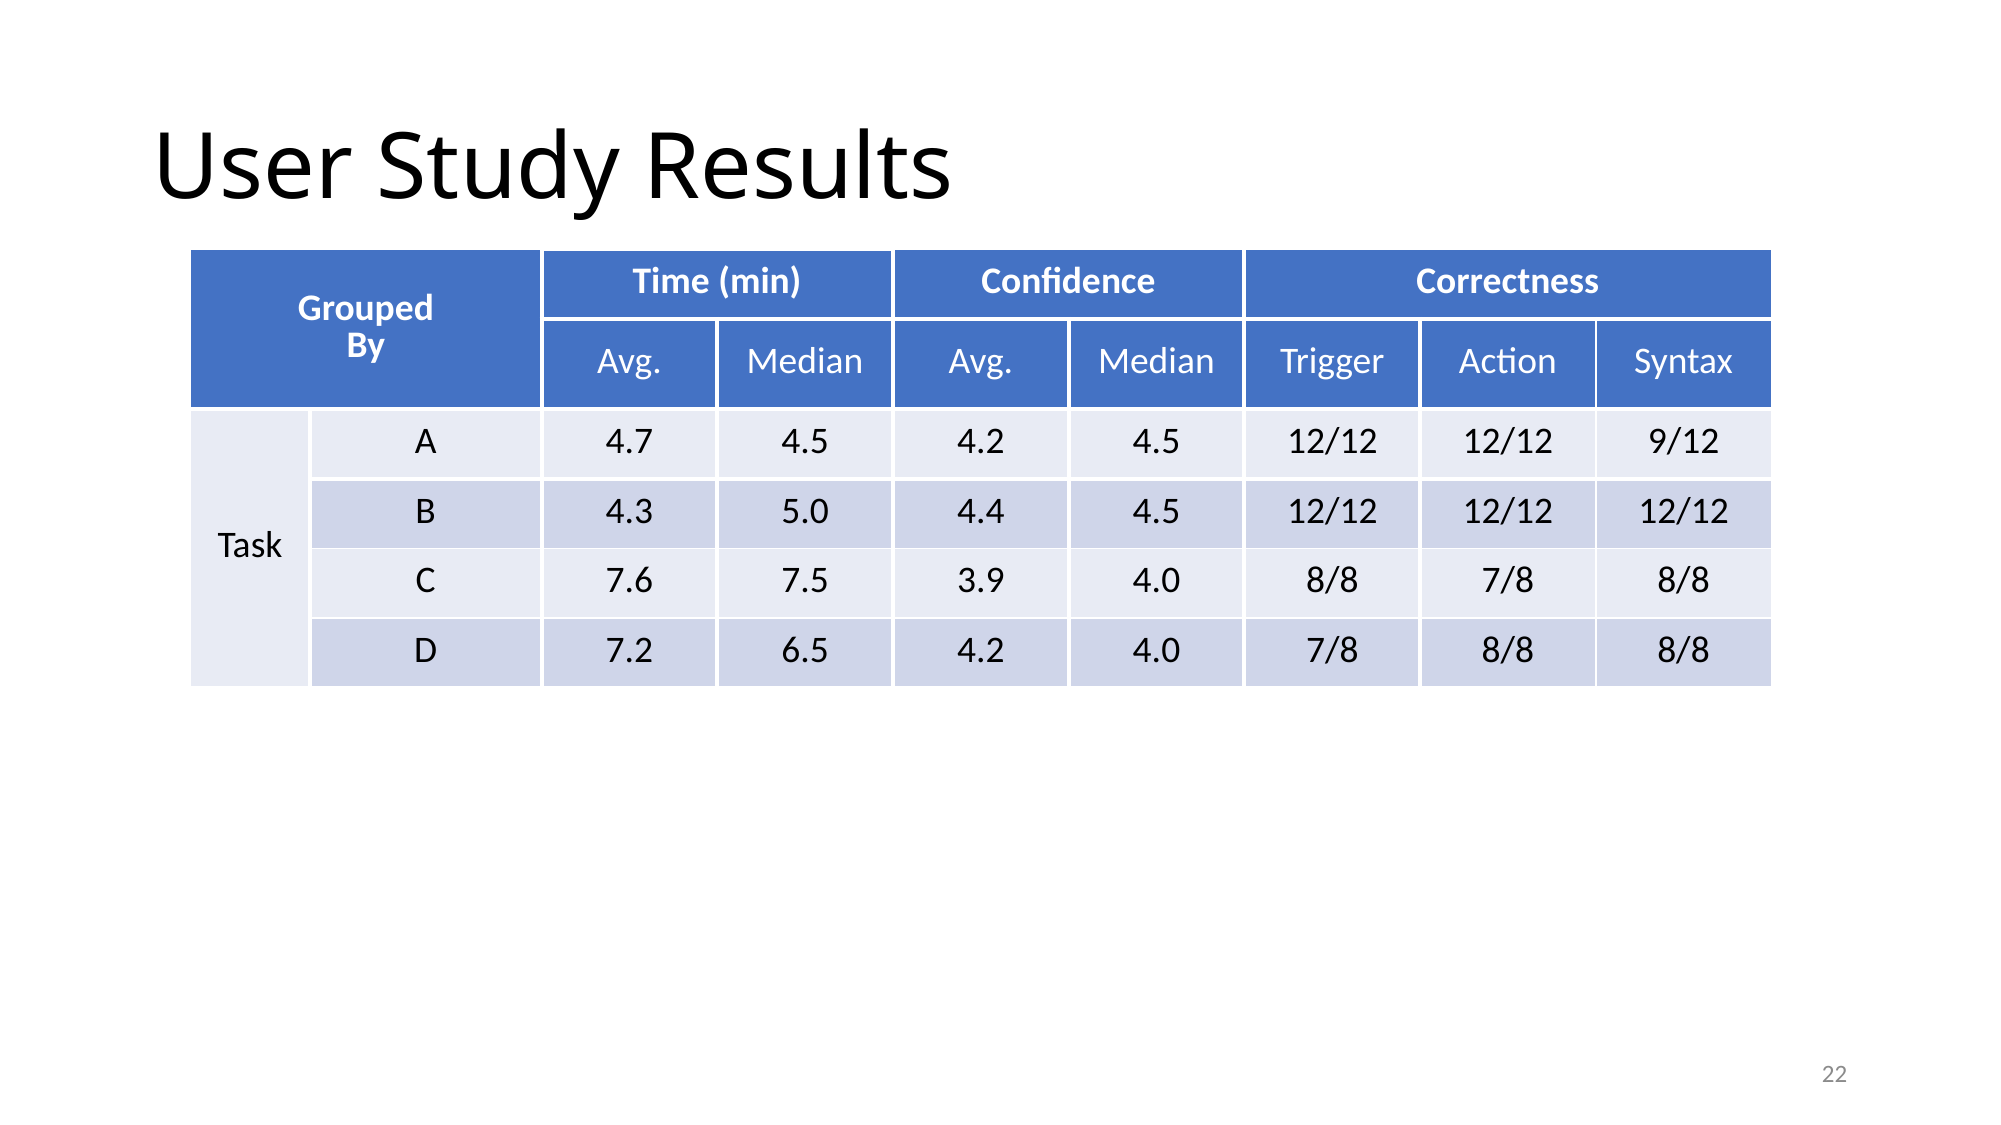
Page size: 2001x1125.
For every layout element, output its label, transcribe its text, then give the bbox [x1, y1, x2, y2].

table_cell B [312, 481, 540, 548]
table_cell 4.3 [544, 481, 715, 548]
table_header Correctness [1246, 250, 1771, 317]
table_cell 12/12 [1246, 411, 1418, 477]
table_cell 4.5 [1071, 411, 1242, 477]
table_cell 4.5 [1071, 481, 1242, 548]
table_cell 4.0 [1071, 619, 1242, 686]
table_cell 4.0 [1071, 549, 1242, 617]
table_cell Trigger [1246, 321, 1418, 407]
table_cell C [312, 549, 540, 617]
table_header Time (min) [544, 251, 891, 317]
table_cell 4.4 [895, 481, 1067, 548]
table_cell 4.5 [719, 411, 891, 477]
table_cell A [312, 411, 540, 477]
table_cell 3.9 [895, 549, 1067, 617]
table_cell 8/8 [1246, 549, 1418, 617]
table_cell 7/8 [1246, 619, 1418, 686]
table_cell Median [719, 321, 891, 407]
table_cell 5.0 [719, 481, 891, 548]
table_cell 4.2 [895, 411, 1067, 477]
table_cell 4.7 [544, 411, 715, 477]
table_header Confidence [895, 250, 1242, 317]
slide_number 22 [1412, 1042, 1863, 1103]
table_cell Task [191, 411, 308, 686]
table_cell 7.6 [544, 549, 715, 617]
table_cell 12/12 [1597, 481, 1771, 548]
table_cell 7/8 [1422, 549, 1595, 617]
table_cell 12/12 [1422, 411, 1595, 477]
table_cell 4.2 [895, 619, 1067, 686]
table_cell 7.2 [544, 619, 715, 686]
table_cell D [312, 619, 540, 686]
table_header Grouped By [191, 250, 540, 407]
table_cell 12/12 [1422, 481, 1595, 548]
table_cell Avg. [544, 321, 715, 407]
title User Study Results [137, 59, 1863, 278]
table_cell 6.5 [719, 619, 891, 686]
table_cell Syntax [1597, 321, 1771, 407]
table_cell Avg. [895, 321, 1067, 407]
table_cell 7.5 [719, 549, 891, 617]
table_cell Action [1422, 321, 1595, 407]
table_cell 9/12 [1597, 411, 1771, 477]
table_cell 8/8 [1597, 549, 1771, 617]
table_cell 8/8 [1597, 619, 1771, 686]
table_cell 12/12 [1246, 481, 1418, 548]
table_cell 8/8 [1422, 619, 1595, 686]
table_cell Median [1071, 321, 1242, 407]
